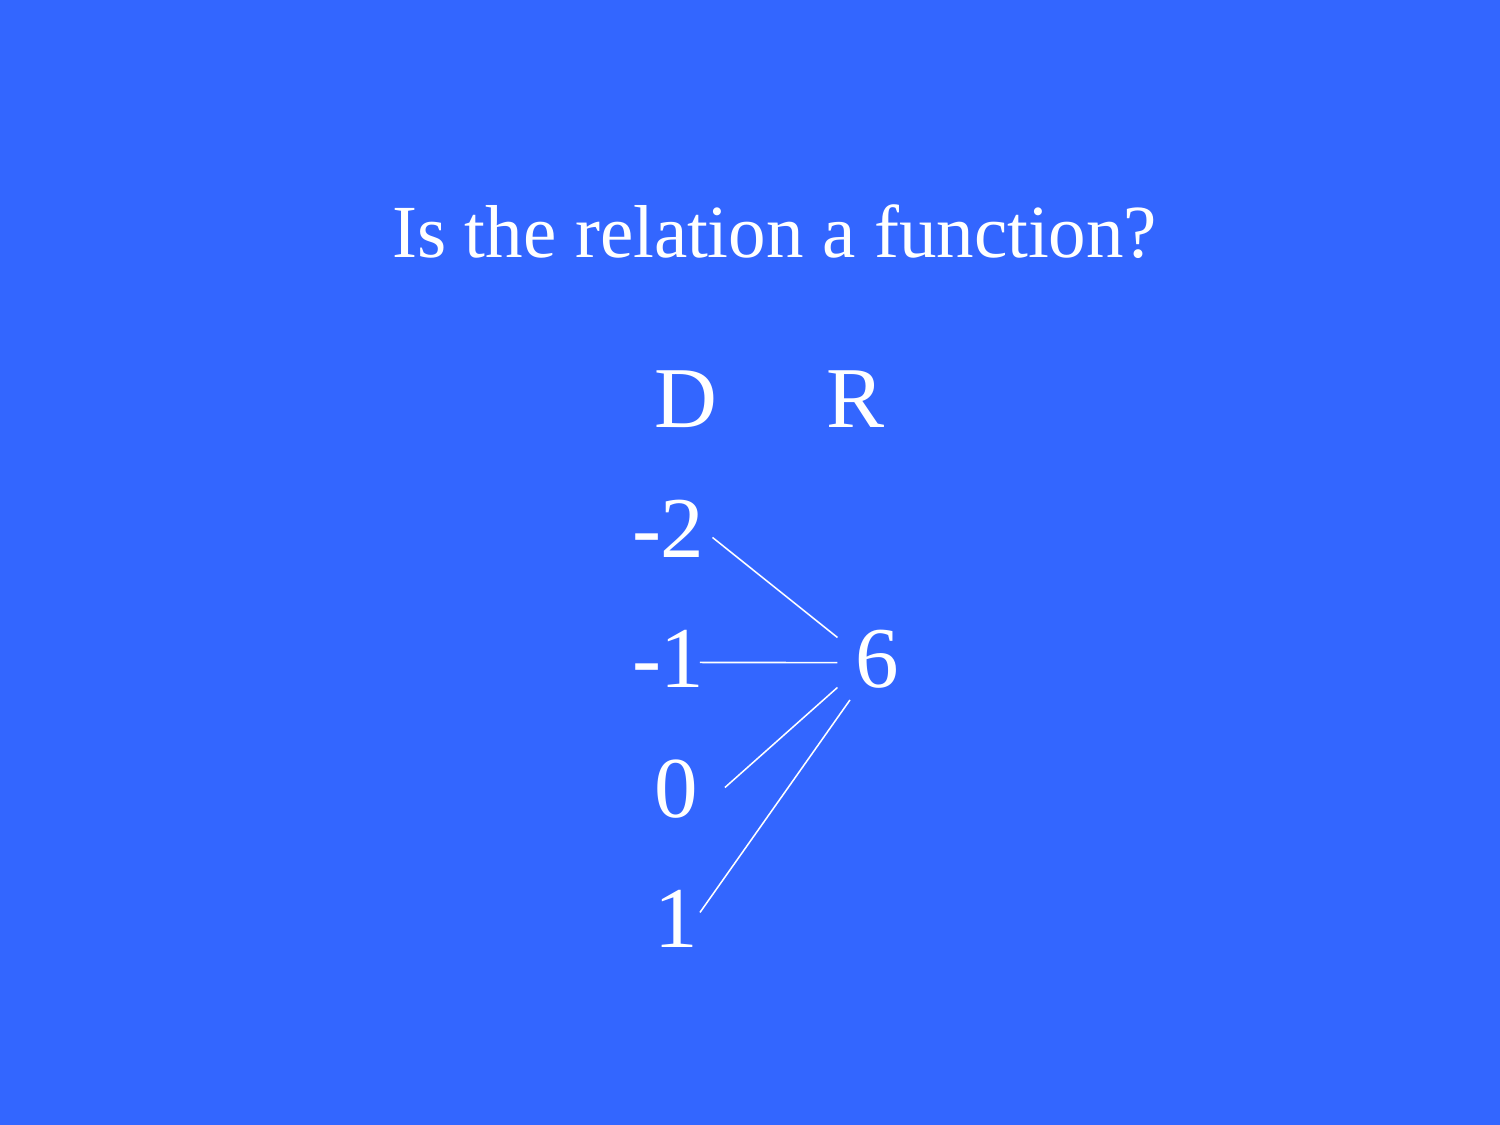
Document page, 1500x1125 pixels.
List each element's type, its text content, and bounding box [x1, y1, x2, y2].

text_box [574, 347, 917, 963]
text_box Is the relation a function? [262, 175, 1288, 280]
